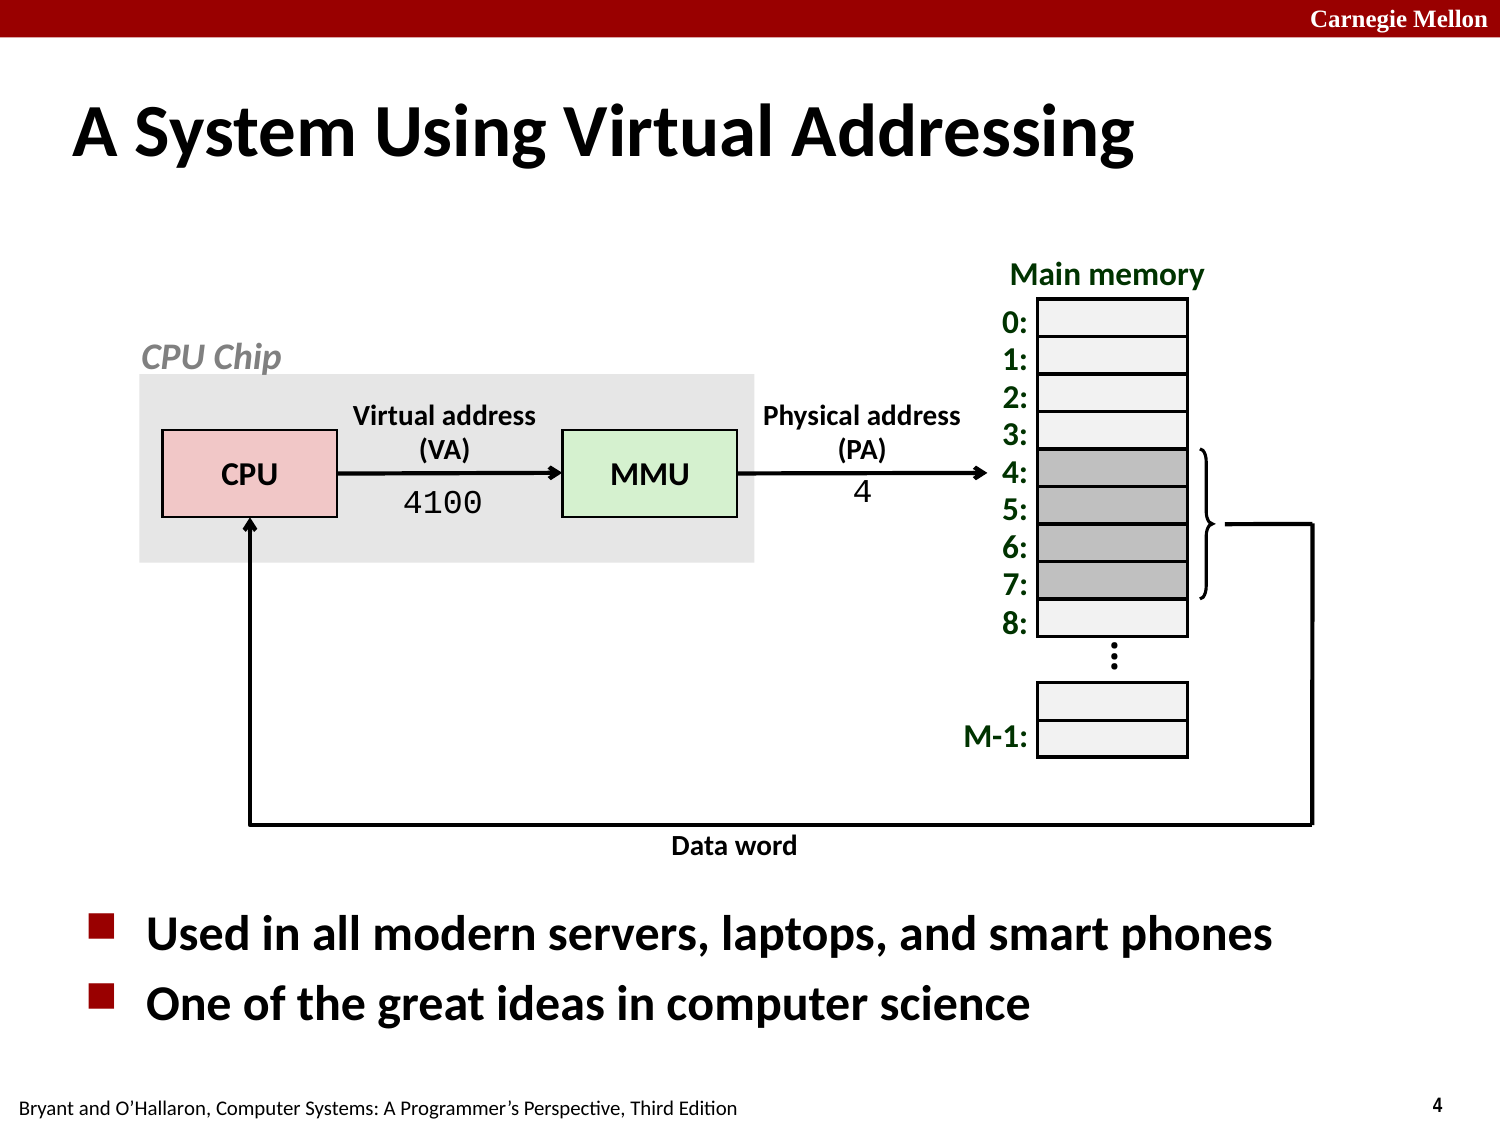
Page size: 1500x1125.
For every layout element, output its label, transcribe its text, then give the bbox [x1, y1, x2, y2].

text_box Data word [656, 834, 813, 871]
text_box [1037, 336, 1188, 373]
text_box 4 [837, 461, 888, 471]
text_box [1044, 486, 1188, 515]
text_box [1037, 298, 1188, 336]
text_box 4: [987, 448, 1044, 485]
text_box 4100 [388, 482, 498, 515]
text_box M-1 [388, 474, 498, 480]
text_box CPU Chip [126, 324, 297, 384]
text_box [1037, 373, 1188, 411]
text_box MMU [562, 429, 738, 515]
title A System Using Virtual Addressing [57, 62, 1488, 192]
text_box [1044, 448, 1188, 486]
text_box 1: [987, 335, 1037, 373]
text_box M-1 [338, 476, 388, 480]
text_box Virtual address (VA) [337, 390, 552, 472]
text_box [1037, 411, 1188, 448]
text_box CPU [162, 429, 338, 518]
text_box 0: [987, 298, 1037, 335]
text_box Physical address (PA) [748, 390, 976, 471]
text_box 0 [837, 475, 888, 479]
text_box 2: [987, 373, 1037, 410]
text_box [1199, 448, 1207, 515]
text_box Main memory [994, 249, 1220, 300]
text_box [249, 516, 1313, 826]
text_box 3: [987, 410, 1037, 448]
text_box [139, 374, 755, 563]
text_box 5: [987, 485, 1044, 515]
text_box 4 [837, 483, 888, 515]
list Used in all modern servers, laptops, and smart phones One of the great ideas in computer science [74, 892, 1438, 1101]
text_box M-1 [498, 475, 549, 480]
